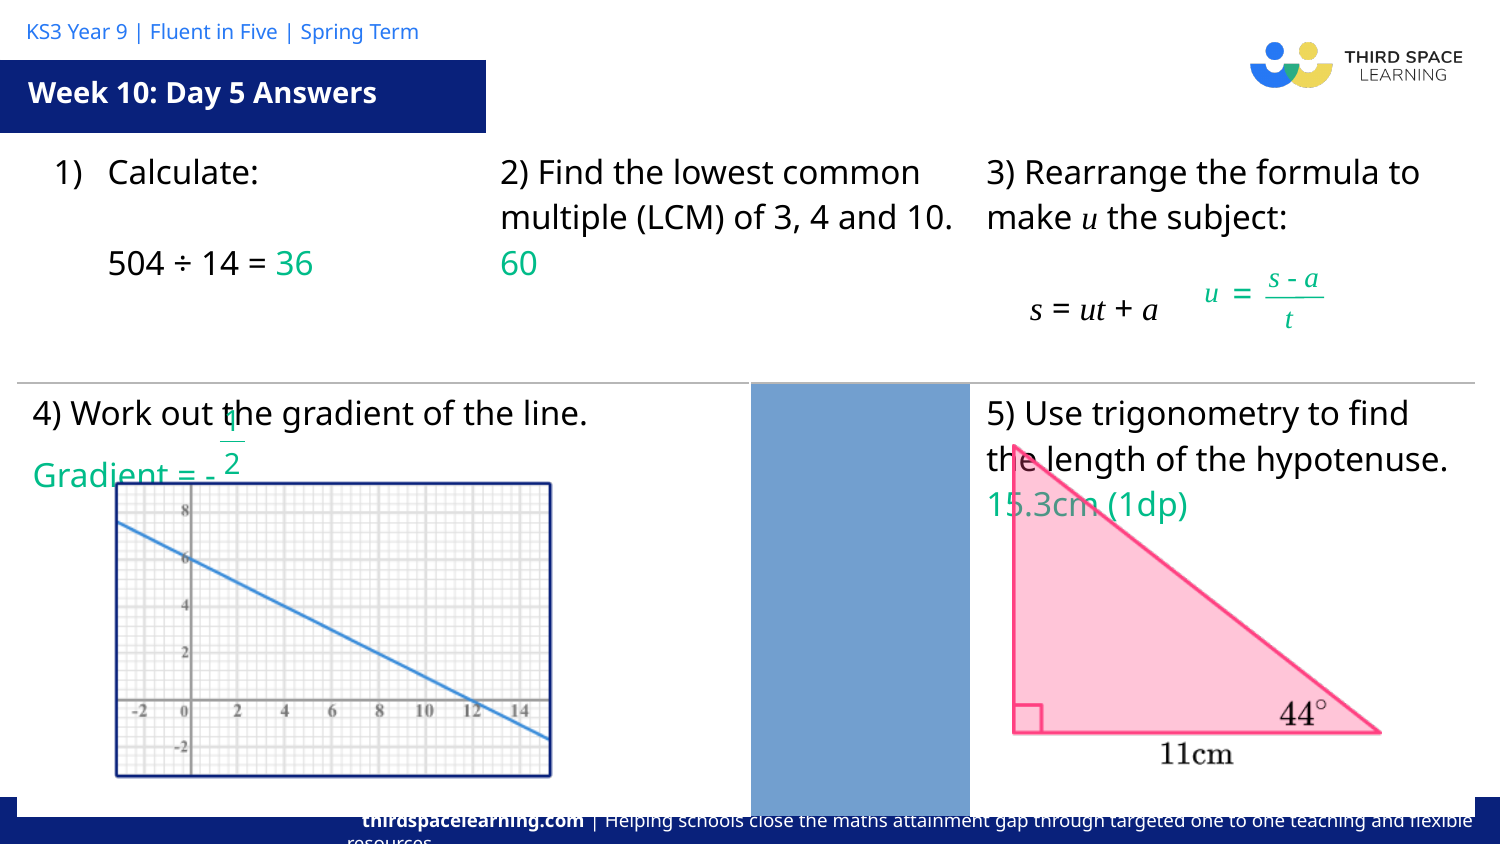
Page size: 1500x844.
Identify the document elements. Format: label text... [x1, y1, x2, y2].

picture [113, 480, 554, 780]
table_cell 5) Use trigonometry to find the length of the hypotenuse. 15.3cm (1dp) [972, 384, 1474, 815]
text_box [212, 401, 252, 482]
table_cell 4) Work out the gradient of the line. Gradient = - [19, 384, 749, 815]
table_header 3) Rearrange the formula to make u the subject: s = ut + a [972, 142, 1474, 382]
picture [1011, 444, 1383, 765]
table_header Calculate: 504 ÷ 14 = 36 [19, 142, 484, 382]
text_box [1198, 255, 1326, 335]
picture [1250, 33, 1465, 99]
text_box Week 10: Day 5 Answers [13, 59, 445, 125]
table_header 2) Find the lowest common multiple (LCM) of 3, 4 and 10. 60 [486, 142, 970, 382]
